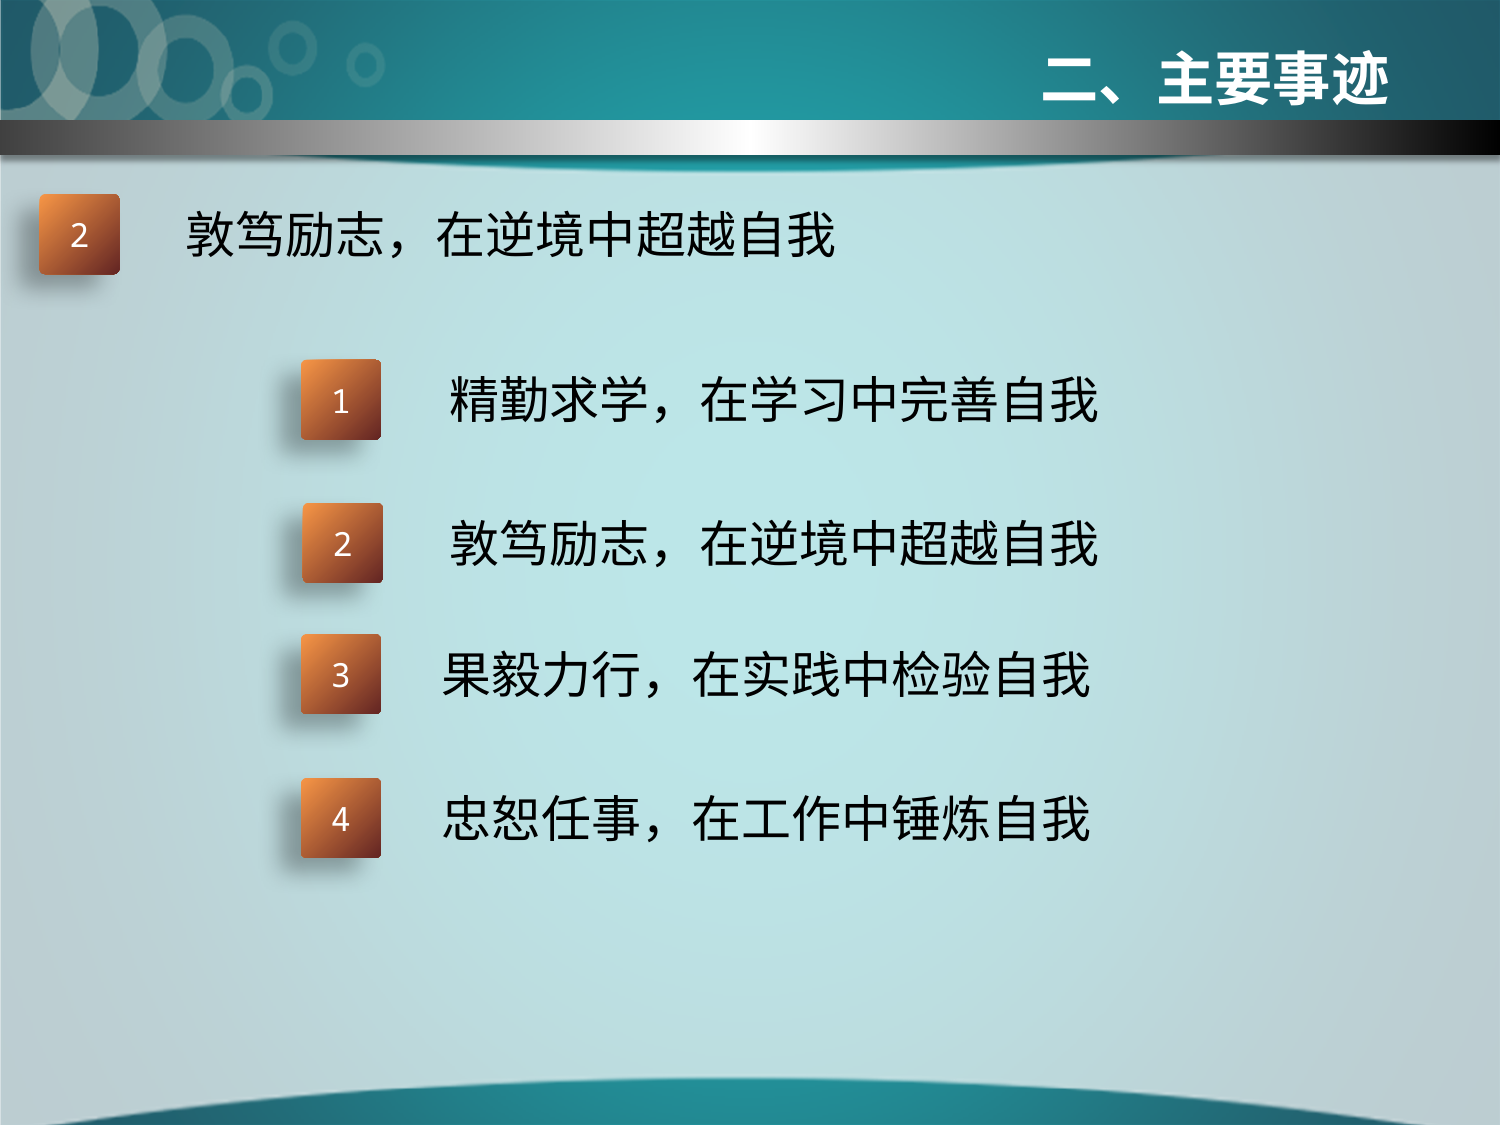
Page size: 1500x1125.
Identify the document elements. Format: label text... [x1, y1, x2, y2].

text_box 果毅力行，在实践中检验自我 [426, 636, 1310, 711]
text_box 二、主要事迹 [1025, 35, 1405, 120]
text_box 2 [39, 194, 120, 275]
text_box 4 [301, 778, 381, 858]
picture [0, 0, 1500, 1125]
text_box 2 [302, 503, 383, 583]
text_box 1 [301, 359, 381, 440]
text_box 3 [301, 634, 381, 714]
text_box 敦笃励志，在逆境中超越自我 [171, 196, 1054, 272]
text_box 精勤求学，在学习中完善自我 [434, 361, 1199, 437]
text_box 忠恕任事，在工作中锤炼自我 [426, 780, 1190, 855]
text_box 敦笃励志，在逆境中超越自我 [434, 504, 1317, 580]
